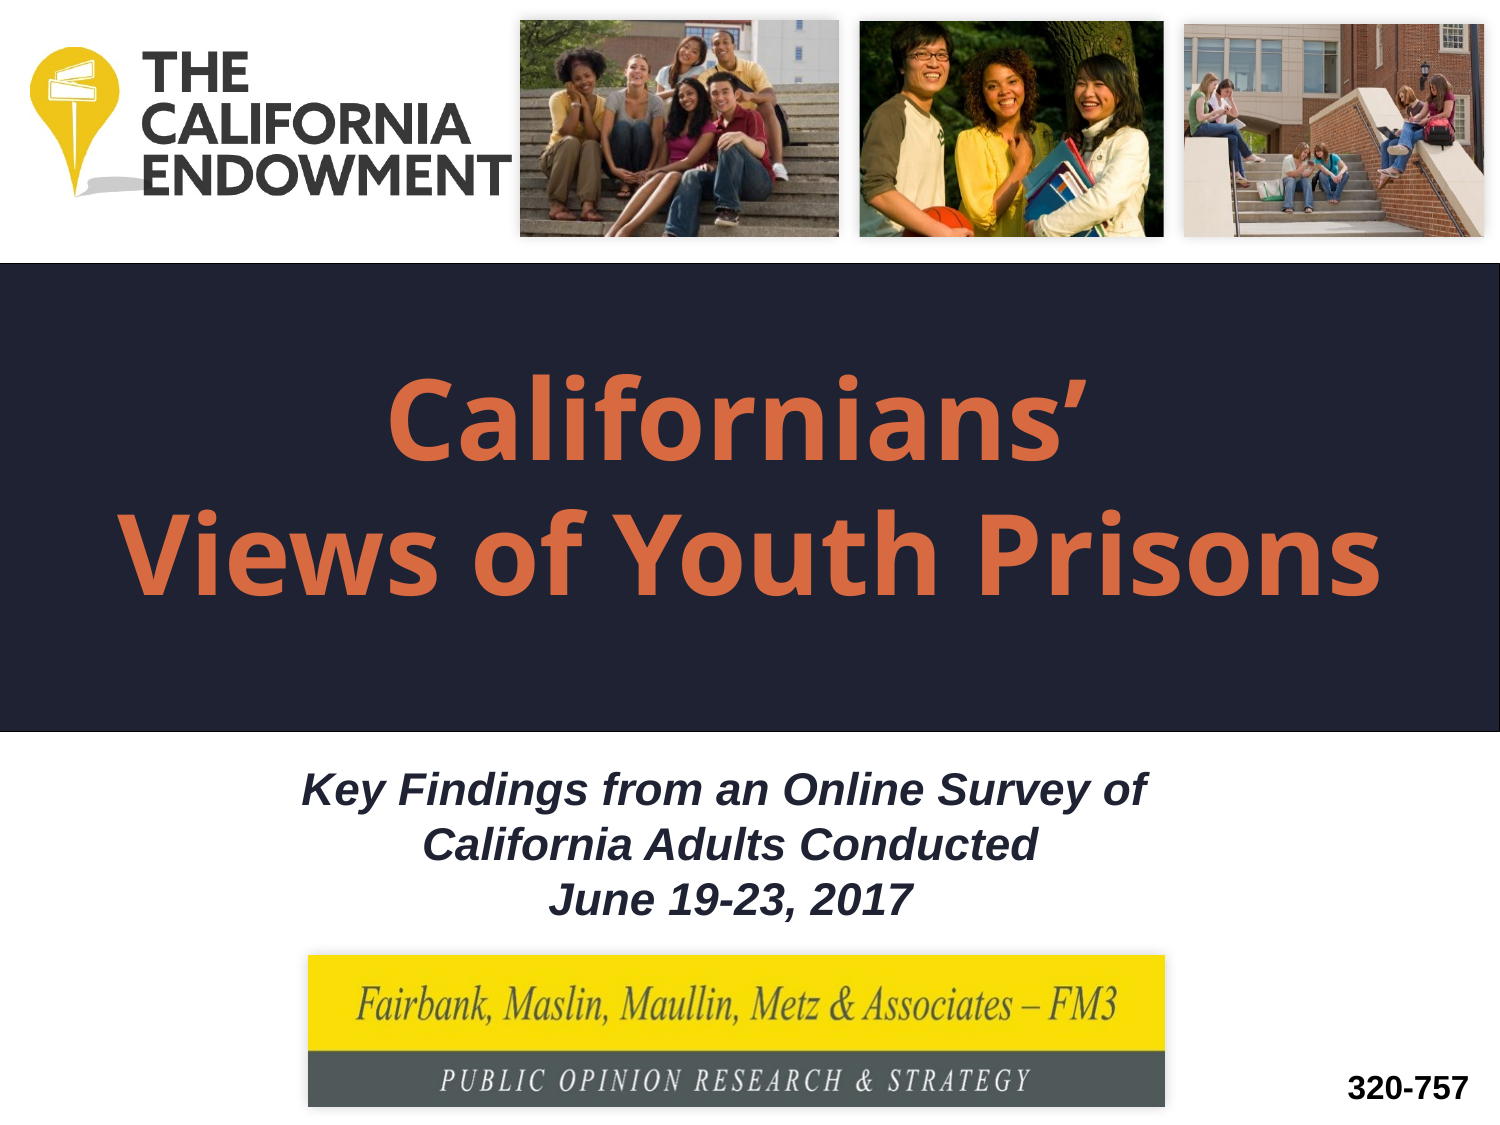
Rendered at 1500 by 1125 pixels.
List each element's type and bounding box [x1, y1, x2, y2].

picture [308, 955, 1165, 1107]
picture [520, 20, 839, 237]
picture [30, 47, 517, 226]
picture [1184, 24, 1485, 237]
picture [859, 21, 1164, 237]
